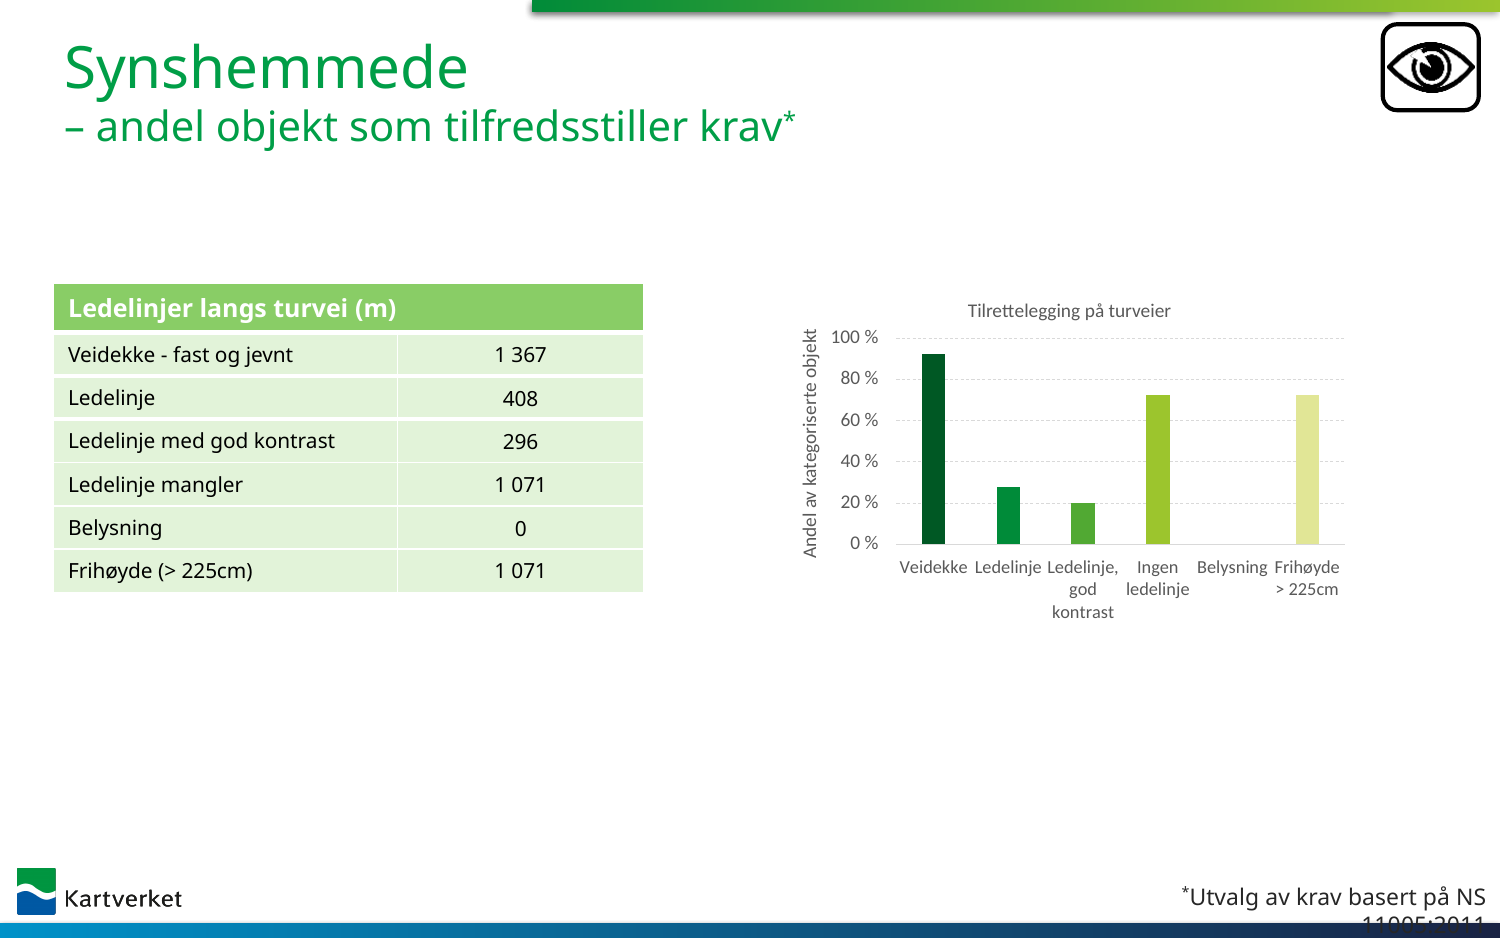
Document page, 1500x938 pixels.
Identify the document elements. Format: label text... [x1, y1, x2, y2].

table_cell 0 [398, 507, 643, 548]
text_box *Utvalg av krav basert på NS 11005:2011 [1068, 873, 1500, 938]
table_cell Belysning [54, 507, 397, 548]
table_cell Ledelinje med god kontrast [54, 421, 397, 462]
table_cell 296 [398, 421, 643, 462]
table_cell Veidekke - fast og jevnt [54, 335, 397, 374]
table_cell 408 [398, 378, 643, 417]
text_box Synshemmede – andel objekt som tilfredsstiller krav* [49, 24, 1431, 158]
table_cell 1 367 [398, 335, 643, 374]
table_cell 1 071 [398, 550, 643, 592]
table_cell Ledelinje [54, 378, 397, 417]
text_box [1382, 24, 1480, 111]
table_cell 1 071 [398, 463, 643, 505]
table_cell Ledelinje mangler [54, 463, 397, 505]
table_header Ledelinjer langs turvei (m) [54, 284, 643, 330]
picture [791, 291, 1348, 630]
table_cell Frihøyde (> 225cm) [54, 550, 397, 592]
